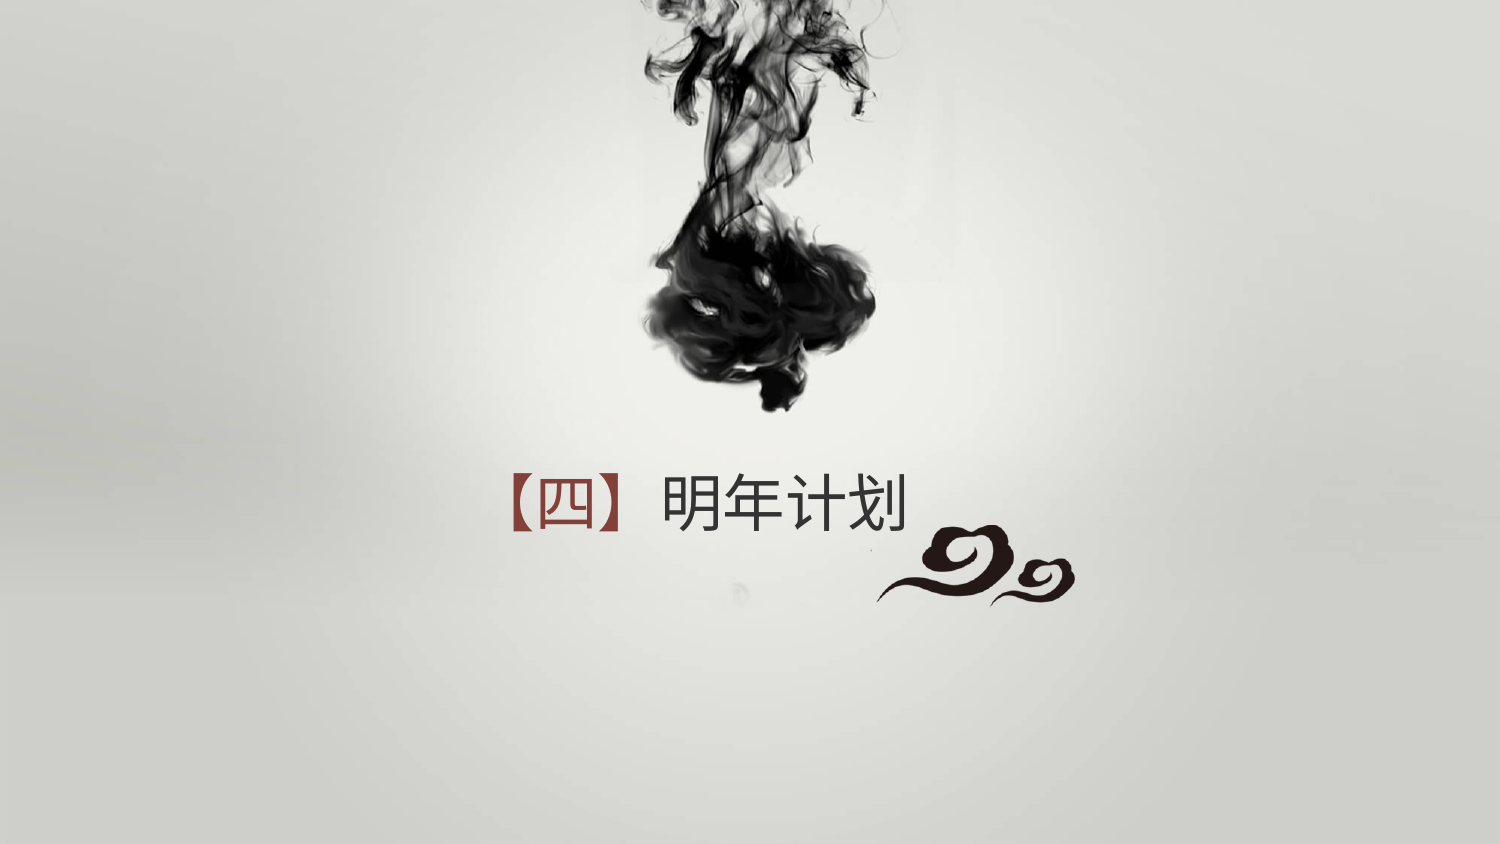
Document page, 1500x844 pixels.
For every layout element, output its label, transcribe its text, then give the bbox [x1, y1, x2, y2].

picture [0, 0, 1500, 844]
text_box 【四】明年计划 [458, 456, 1067, 546]
